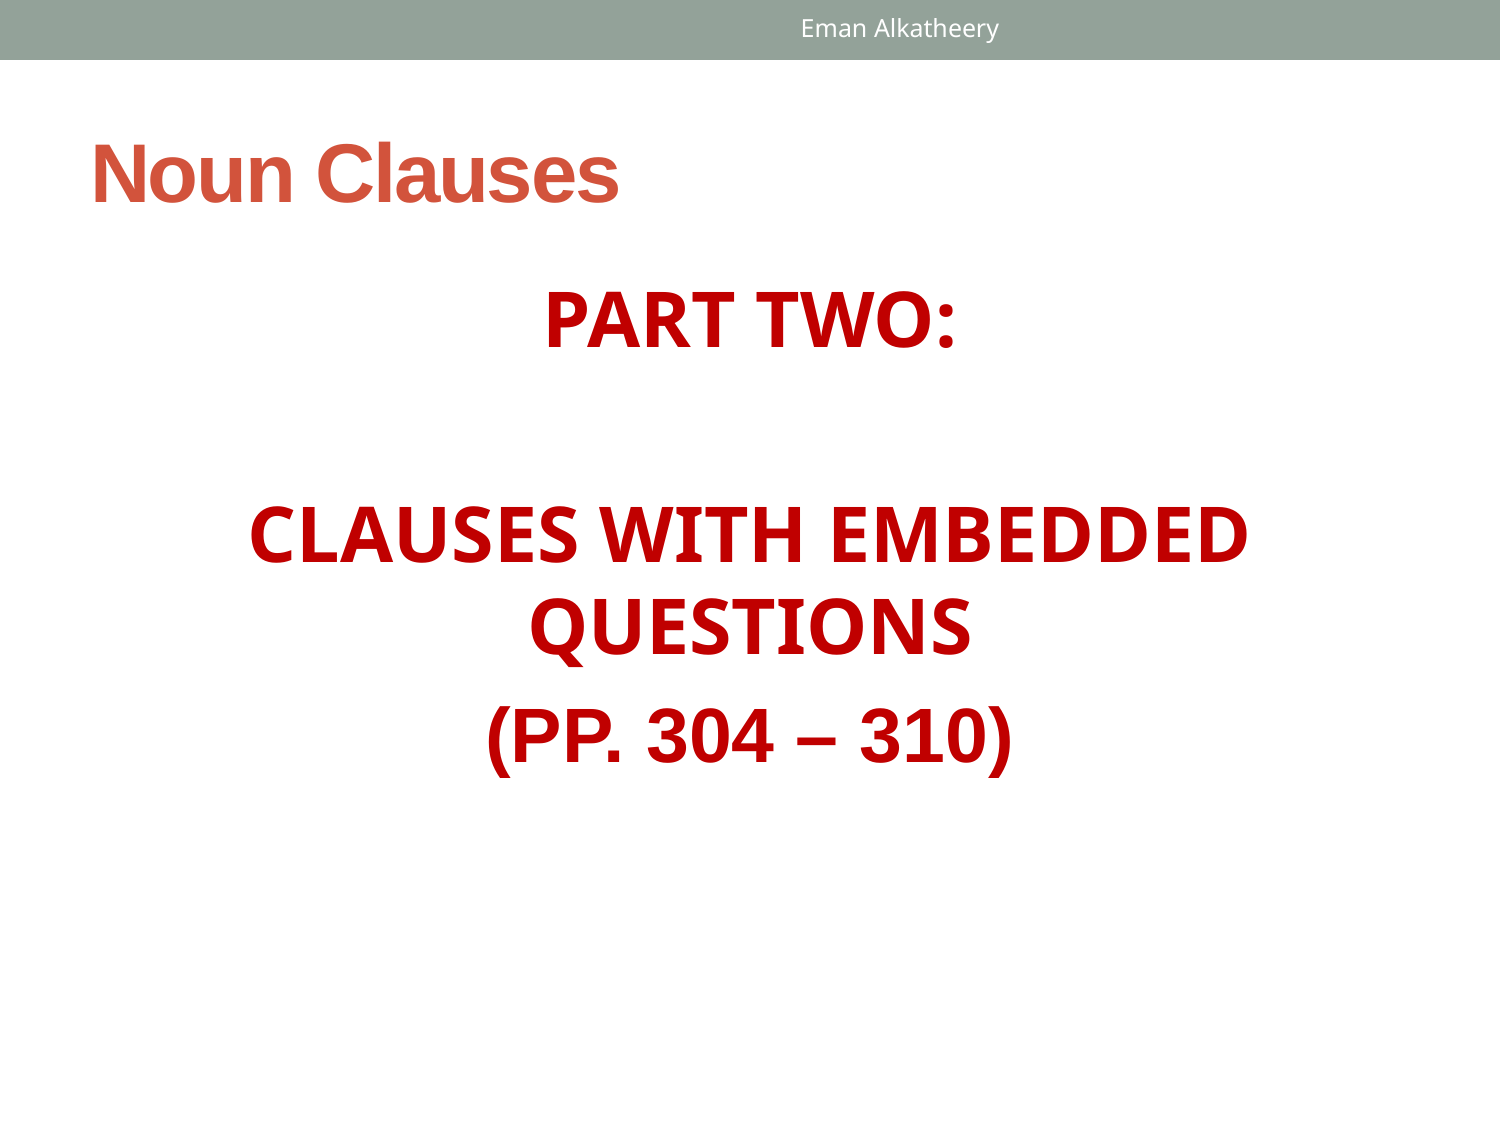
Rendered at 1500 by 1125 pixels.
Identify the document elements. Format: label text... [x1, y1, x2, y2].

title Noun Clauses [75, 87, 1425, 250]
footer Eman Alkatheery [562, 3, 1238, 57]
list PART TWO: CLAUSES WITH EMBEDDED QUESTIONS (PP. 304 – 310) [75, 262, 1425, 1063]
